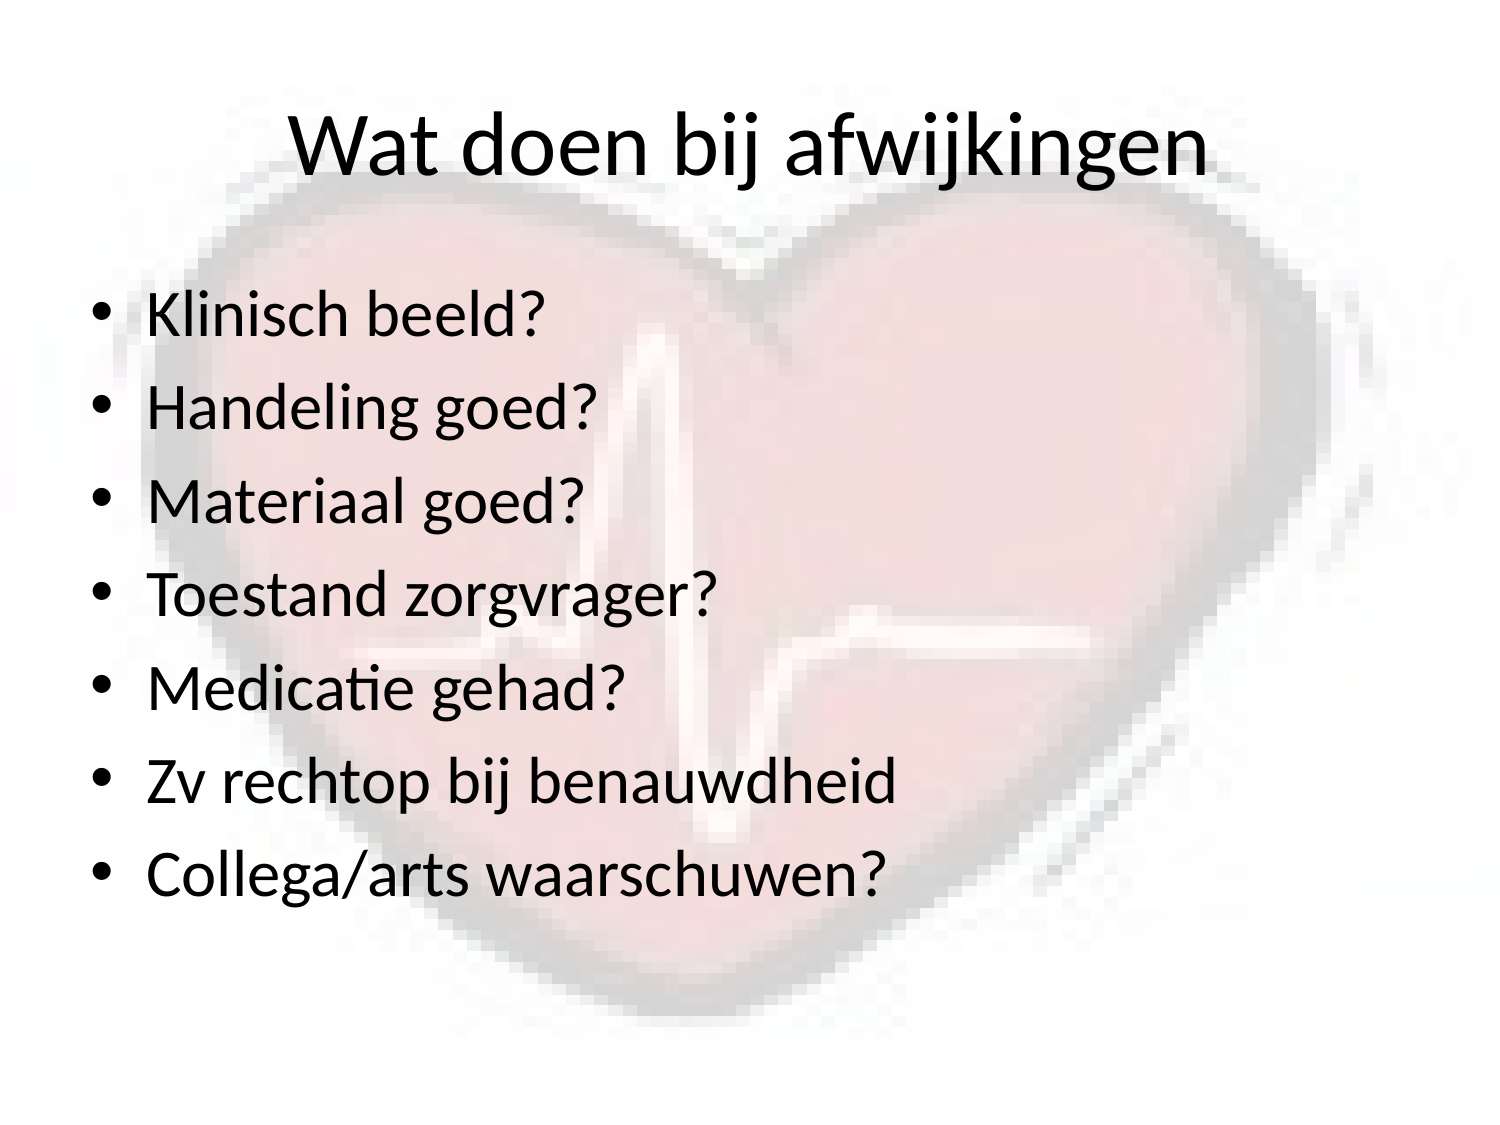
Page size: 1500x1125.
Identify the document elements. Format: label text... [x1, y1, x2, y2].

title Wat doen bij afwijkingen [75, 45, 1425, 233]
list Klinisch beeld? Handeling goed? Materiaal goed? Toestand zorgvrager? Medicatie gehad? Zv rechtop bij benauwdheid Collega/arts waarschuwen? [75, 262, 1425, 1005]
